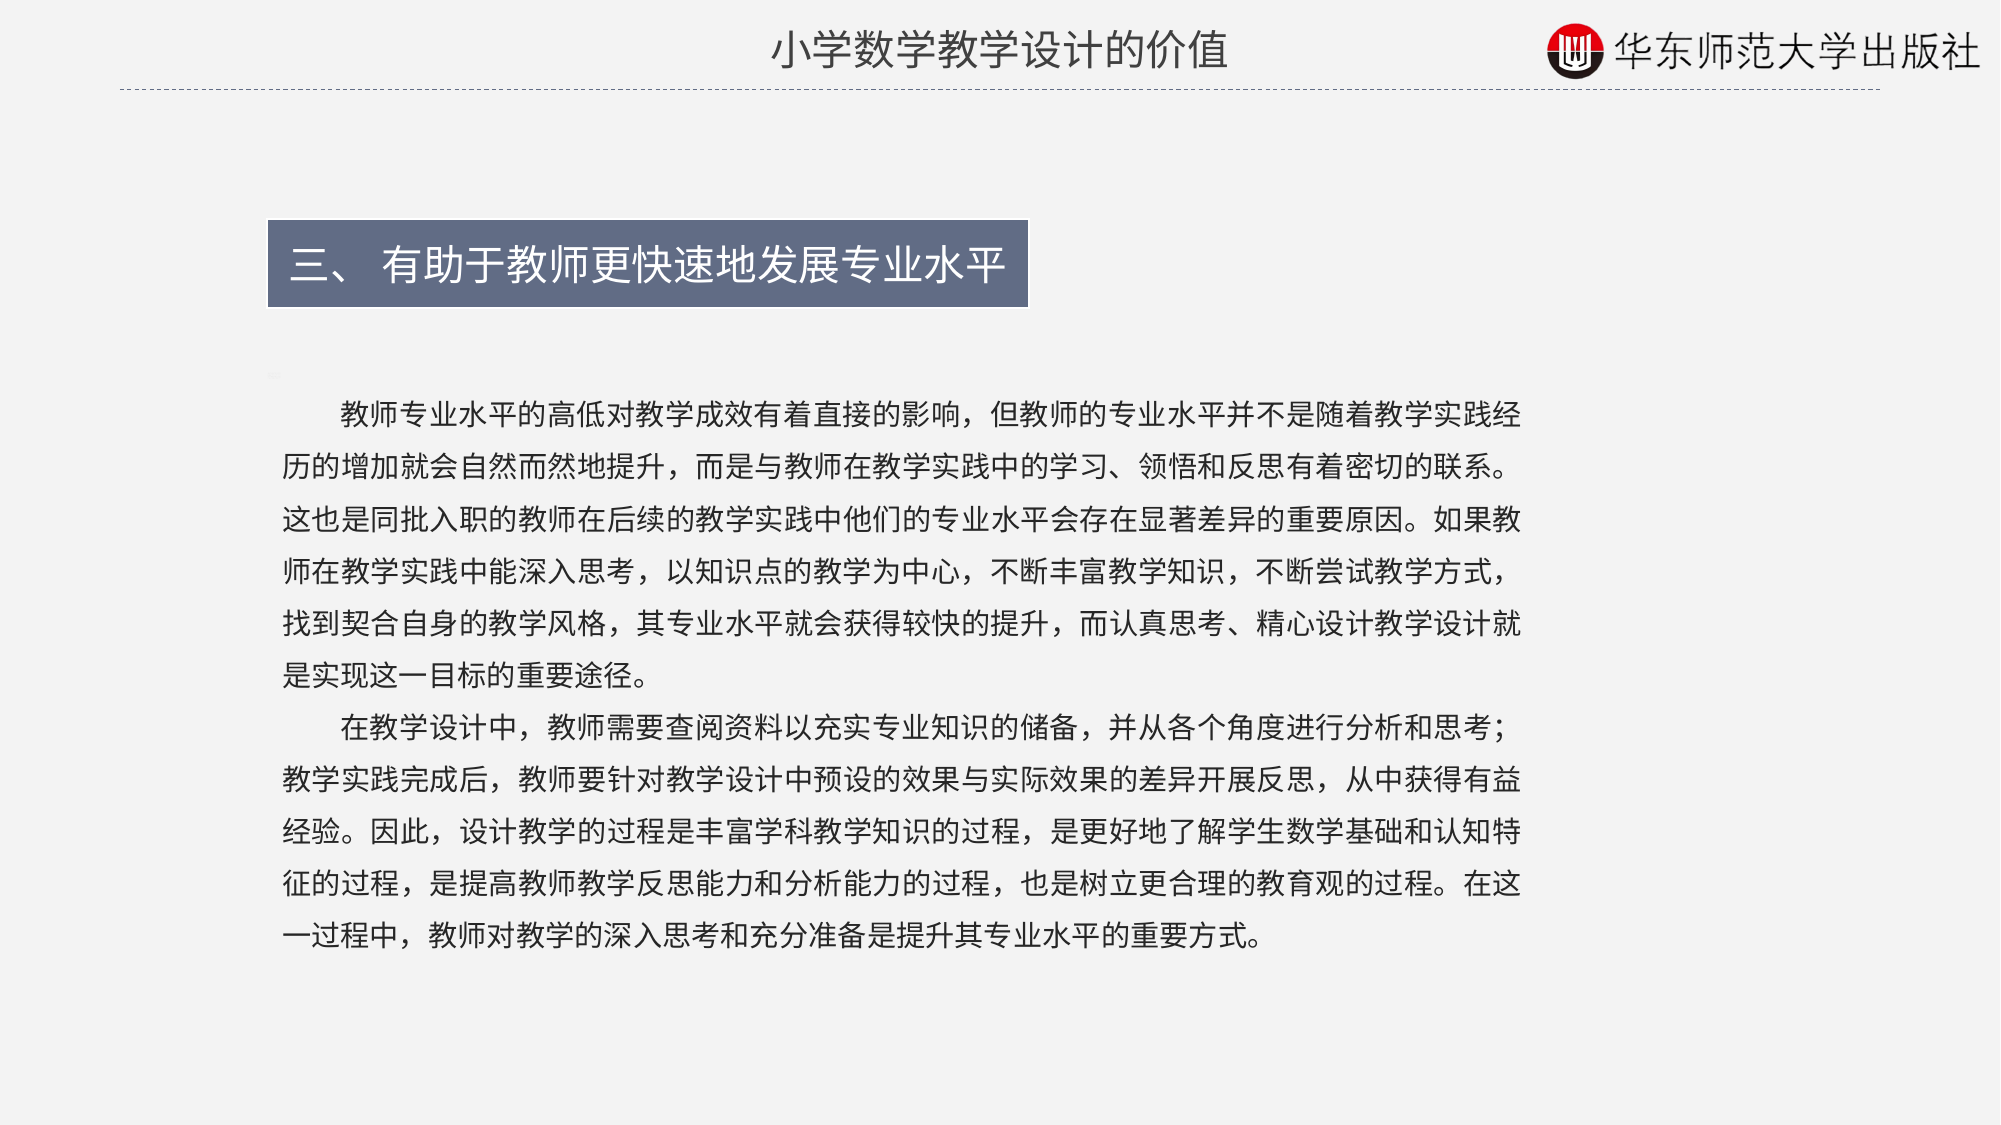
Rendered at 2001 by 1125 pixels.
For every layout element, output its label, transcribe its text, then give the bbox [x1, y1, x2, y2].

text_box 小学数学教学设计的价值 [680, 23, 1320, 74]
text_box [1536, 13, 1989, 83]
text_box 三、 有助于教师更快速地发展专业水平 [266, 218, 1030, 309]
text_box 教师专业水平的高低对教学成效有着直接的影响，但教师的专业水平并不是随着教学实践经历的增加就会自然而然地提升，而是与教师在教学实践中的学习、领悟和反思有着密切的联系。这也是同批入职的教师在后续的教学实践中他们的专业水平会存在显著差异的重要原因。如果教师在教学实践中能深入思考，以知识点的教学为中心，不断丰富教学知识，不断尝试教学方式，找到契合自身的教学风格，其专业水平就会获得较快的提升，而认真思考、精心设计教学设计就是实现这一目标的重要途径。 在教学设计中，教师需要查阅资料以充实专业知识的储备，并从各个角度进行分析和思考；教学实践完成后，教师要针对教学设计中预设的效果与实际效果的差异开展反思，从中获得有益经验。因此，设计教学的过程是丰富学科教学知识的过程，是更好地了解学生数学基础和认知特征的过程，是提高教师教学反思能力和分析能力的过程，也是树立更合理的教育观的过程。在这一过程中，教师对教学的深入思考和充分准备是提升其专业水平的重要方式。 [267, 372, 1537, 960]
